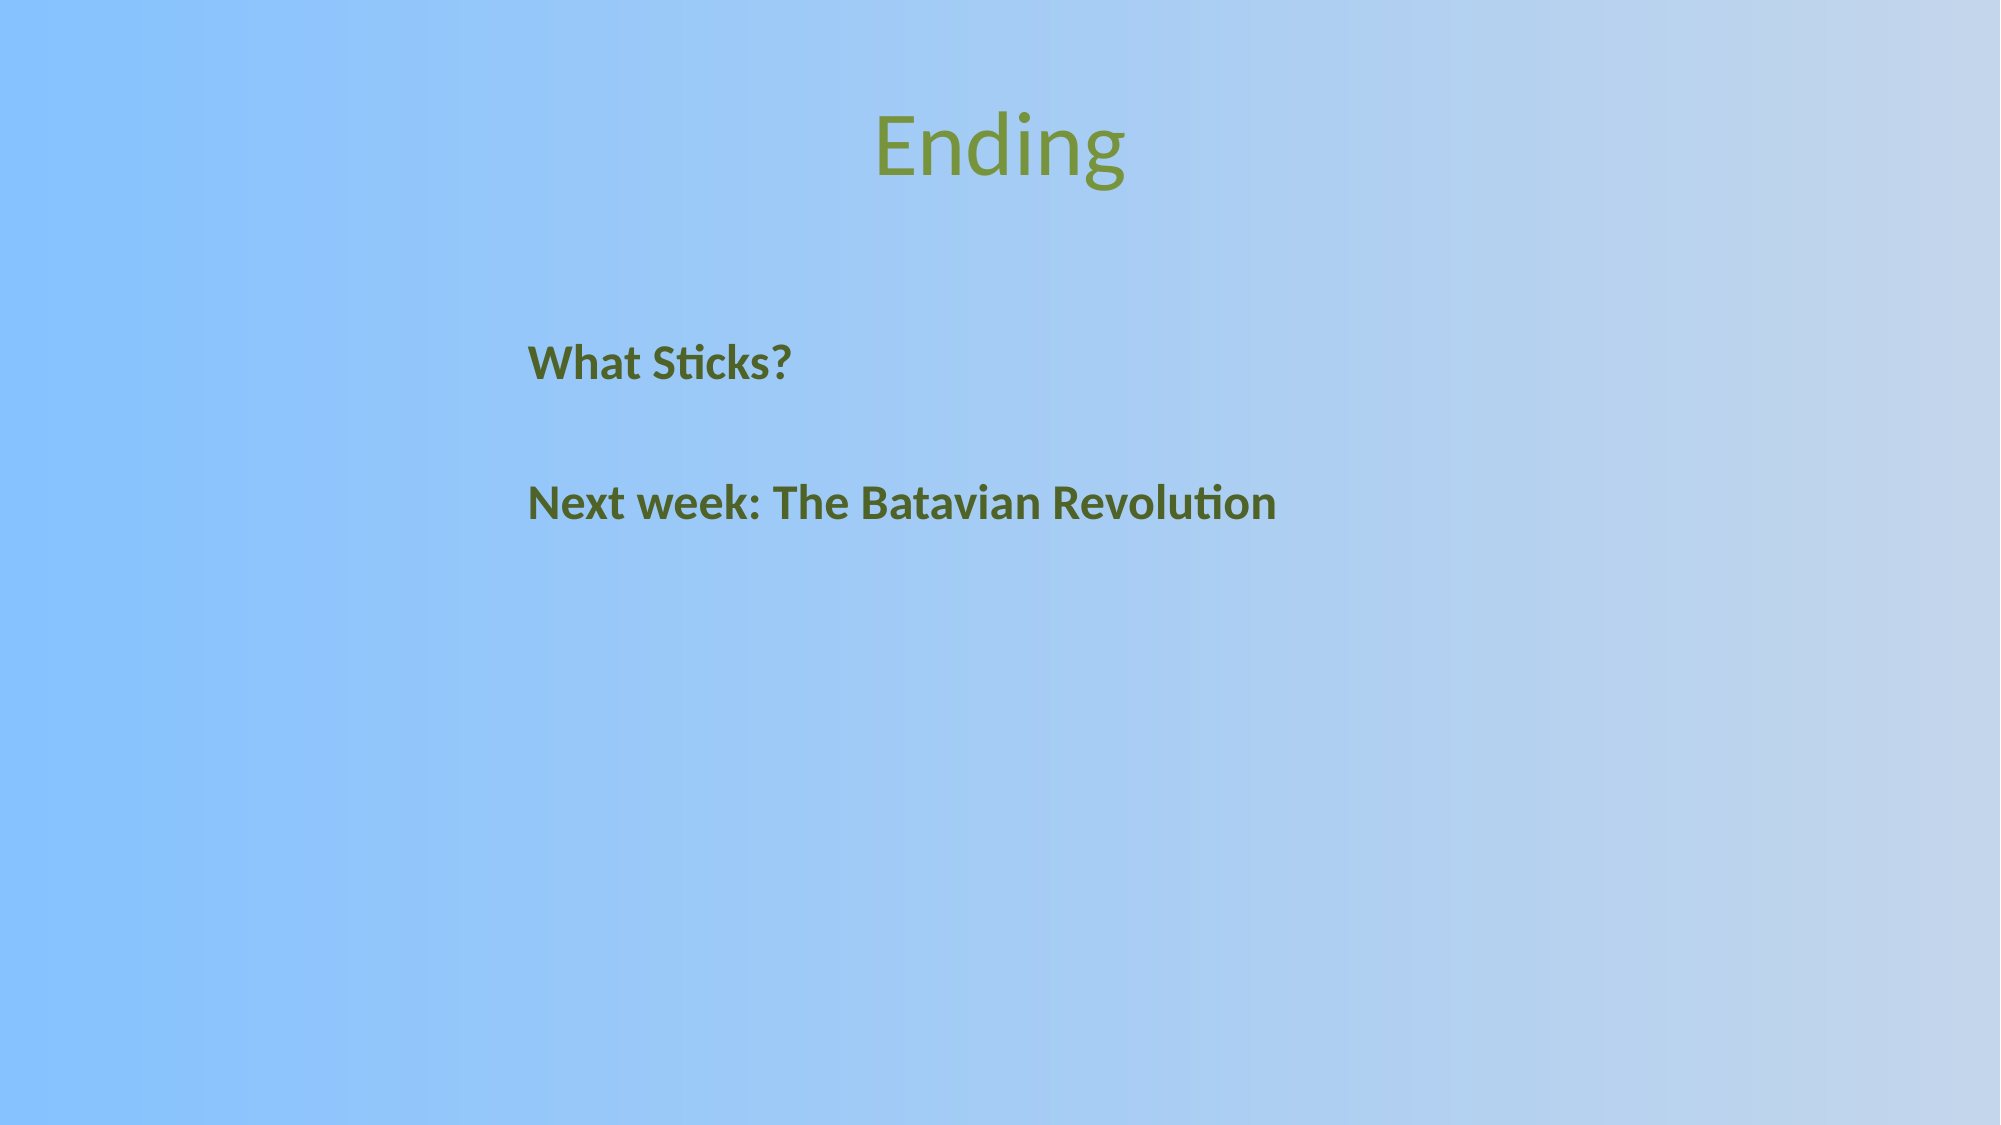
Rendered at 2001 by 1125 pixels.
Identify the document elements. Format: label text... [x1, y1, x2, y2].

title Ending [99, 45, 1900, 233]
list What Sticks? Next week: The Batavian Revolution [512, 322, 1511, 594]
